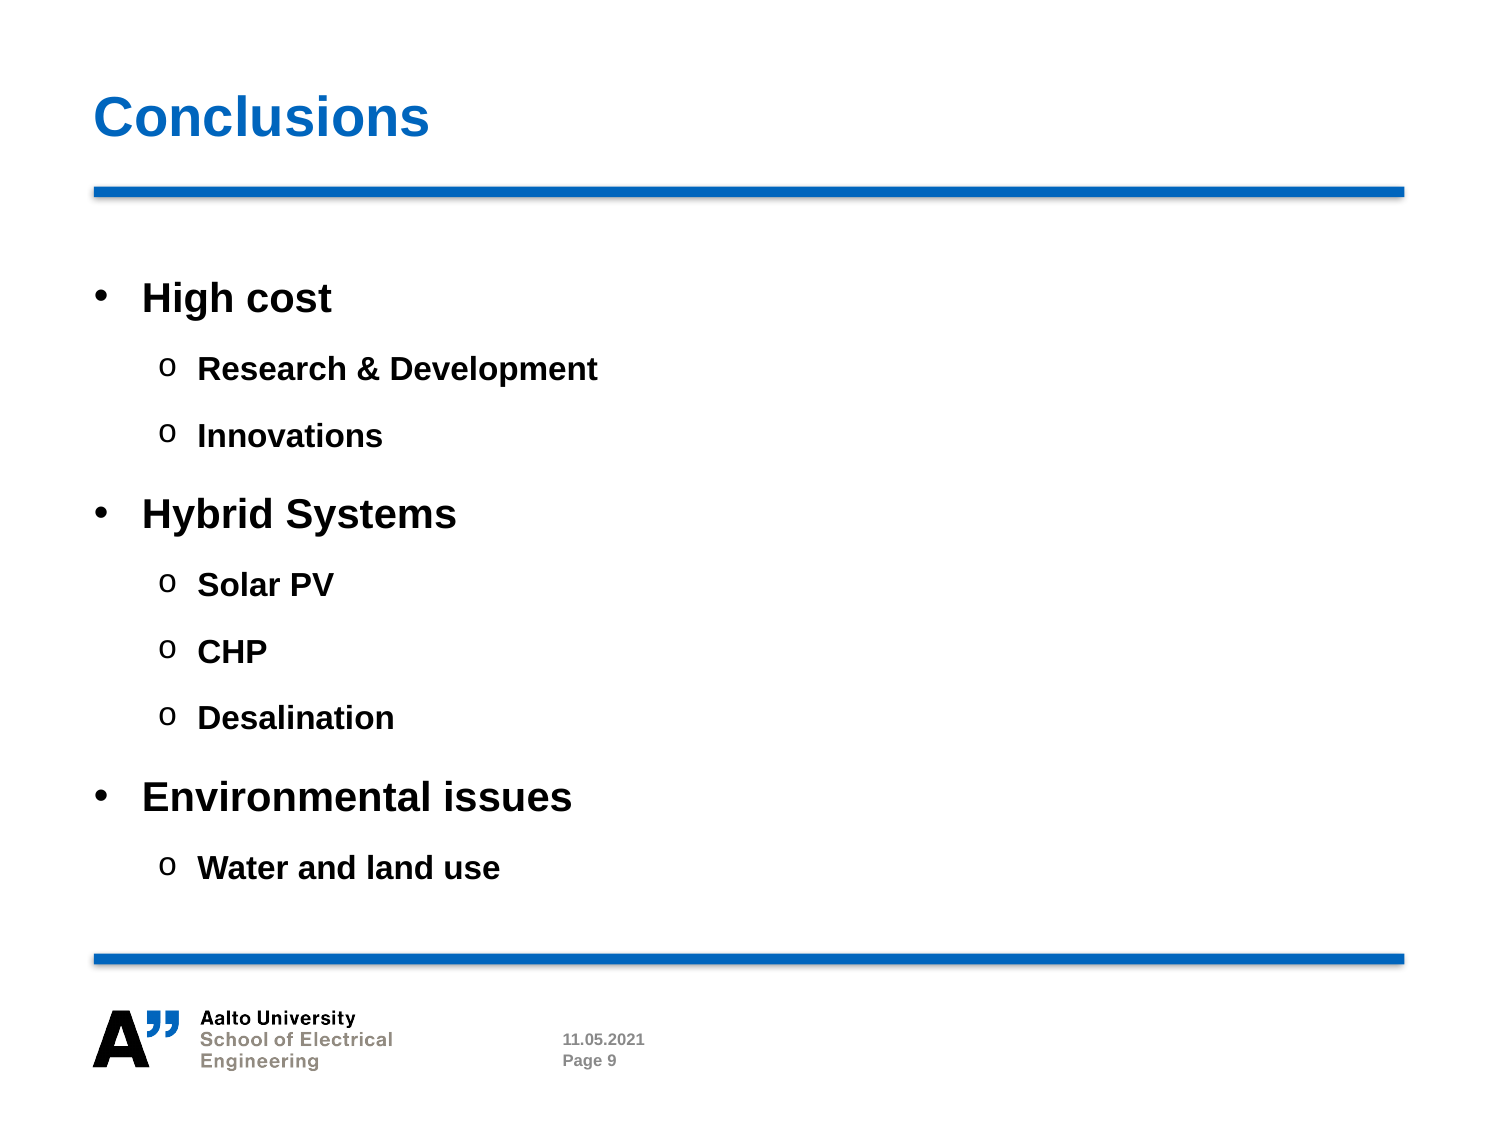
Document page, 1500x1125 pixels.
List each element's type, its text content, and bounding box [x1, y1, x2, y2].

picture [35, 953, 449, 1125]
title Conclusions [93, 80, 1369, 228]
slide_number Page 9 [562, 1050, 816, 1071]
list High cost Research & Development Innovations Hybrid Systems Solar PV CHP Desalination Environmental issues Water and land use [93, 245, 1429, 925]
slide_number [562, 1029, 816, 1050]
